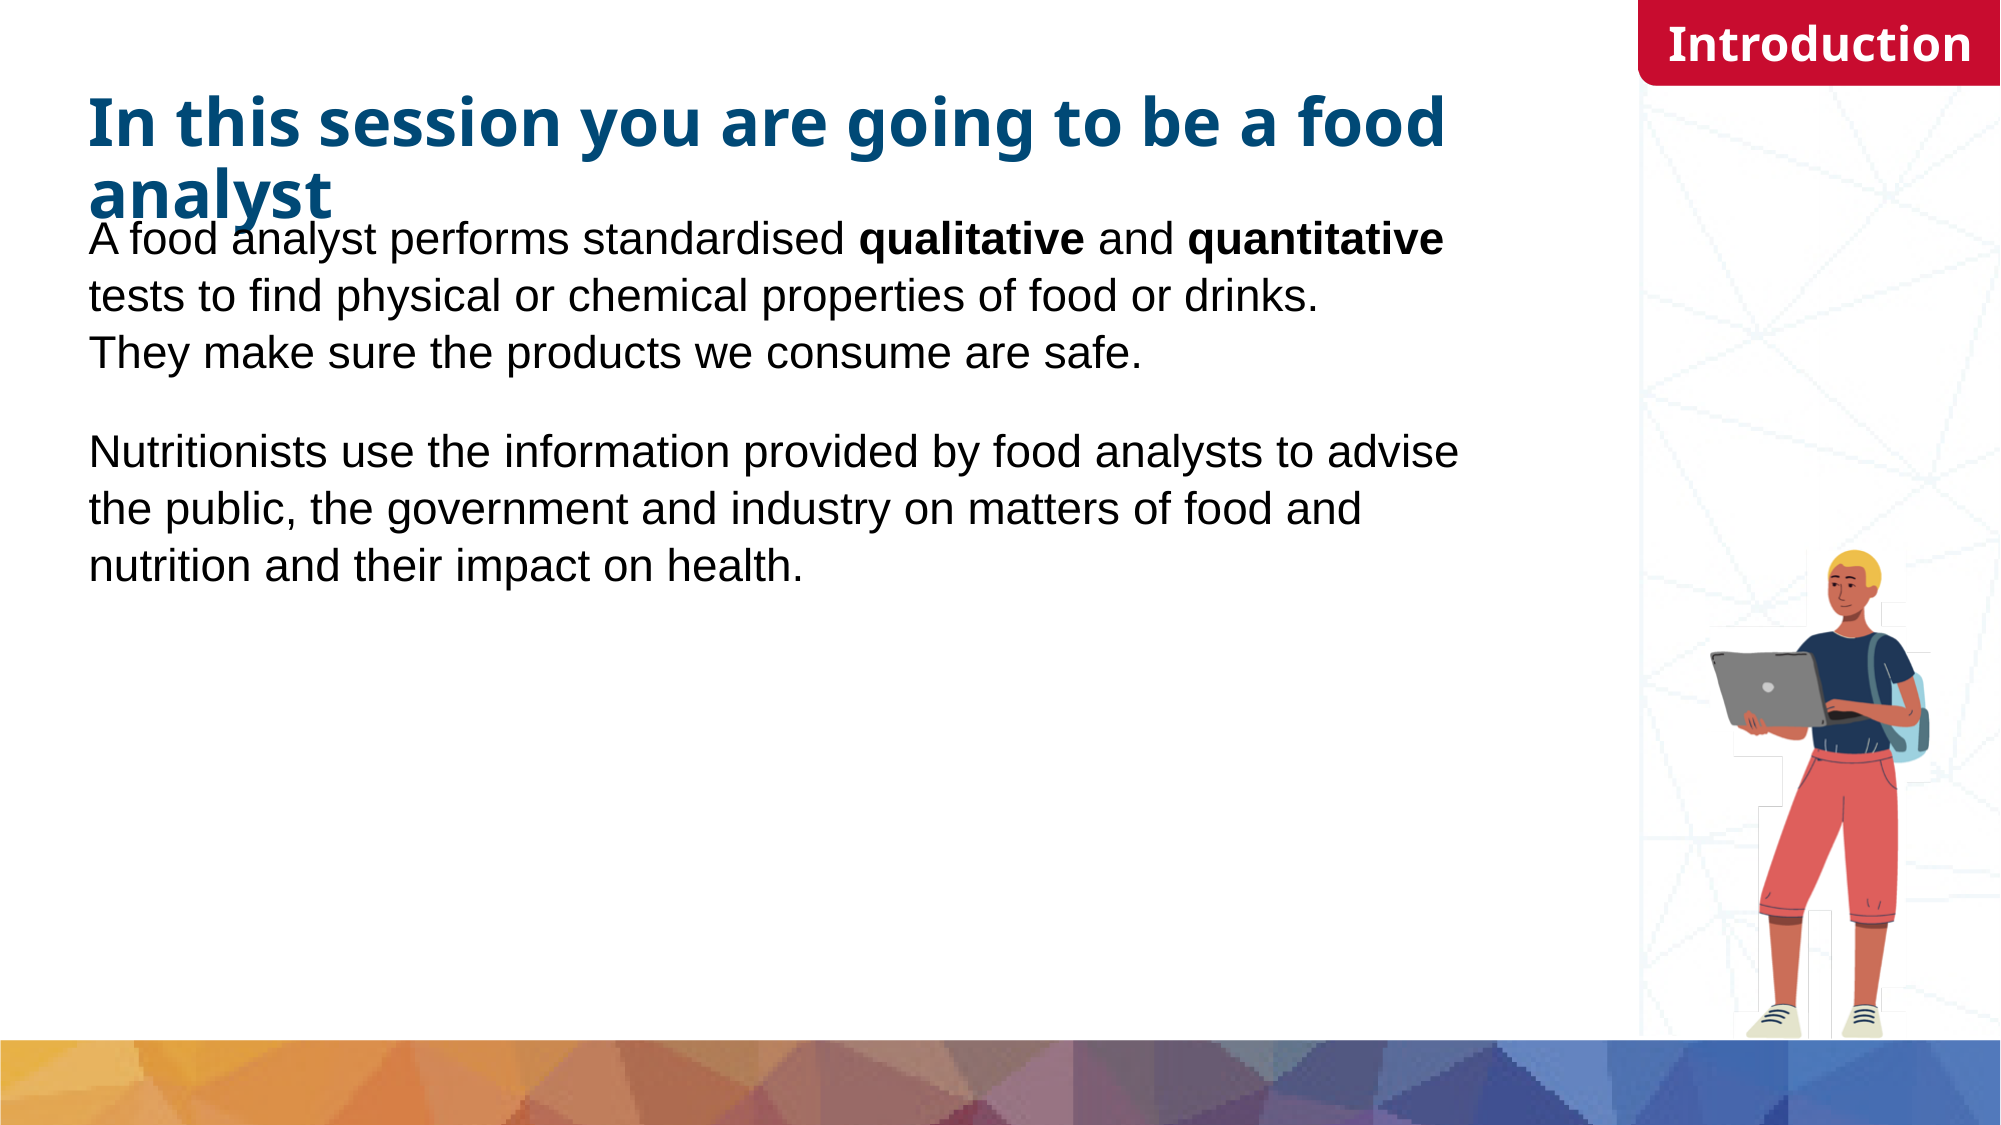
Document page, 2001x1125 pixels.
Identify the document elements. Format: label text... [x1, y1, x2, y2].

picture [1638, 0, 2000, 1039]
list A food analyst performs standardised qualitative and quantitative tests to find physical or chemical properties of food or drinks. They make sure the products we consume are safe. Nutritionists use the information provided by food analysts to advise the public, the government and industry on matters of food and nutrition and their impact on health. [88, 206, 1565, 890]
picture [0, 1040, 2001, 1125]
title In this session you are going to be a food analyst [88, 88, 1565, 161]
